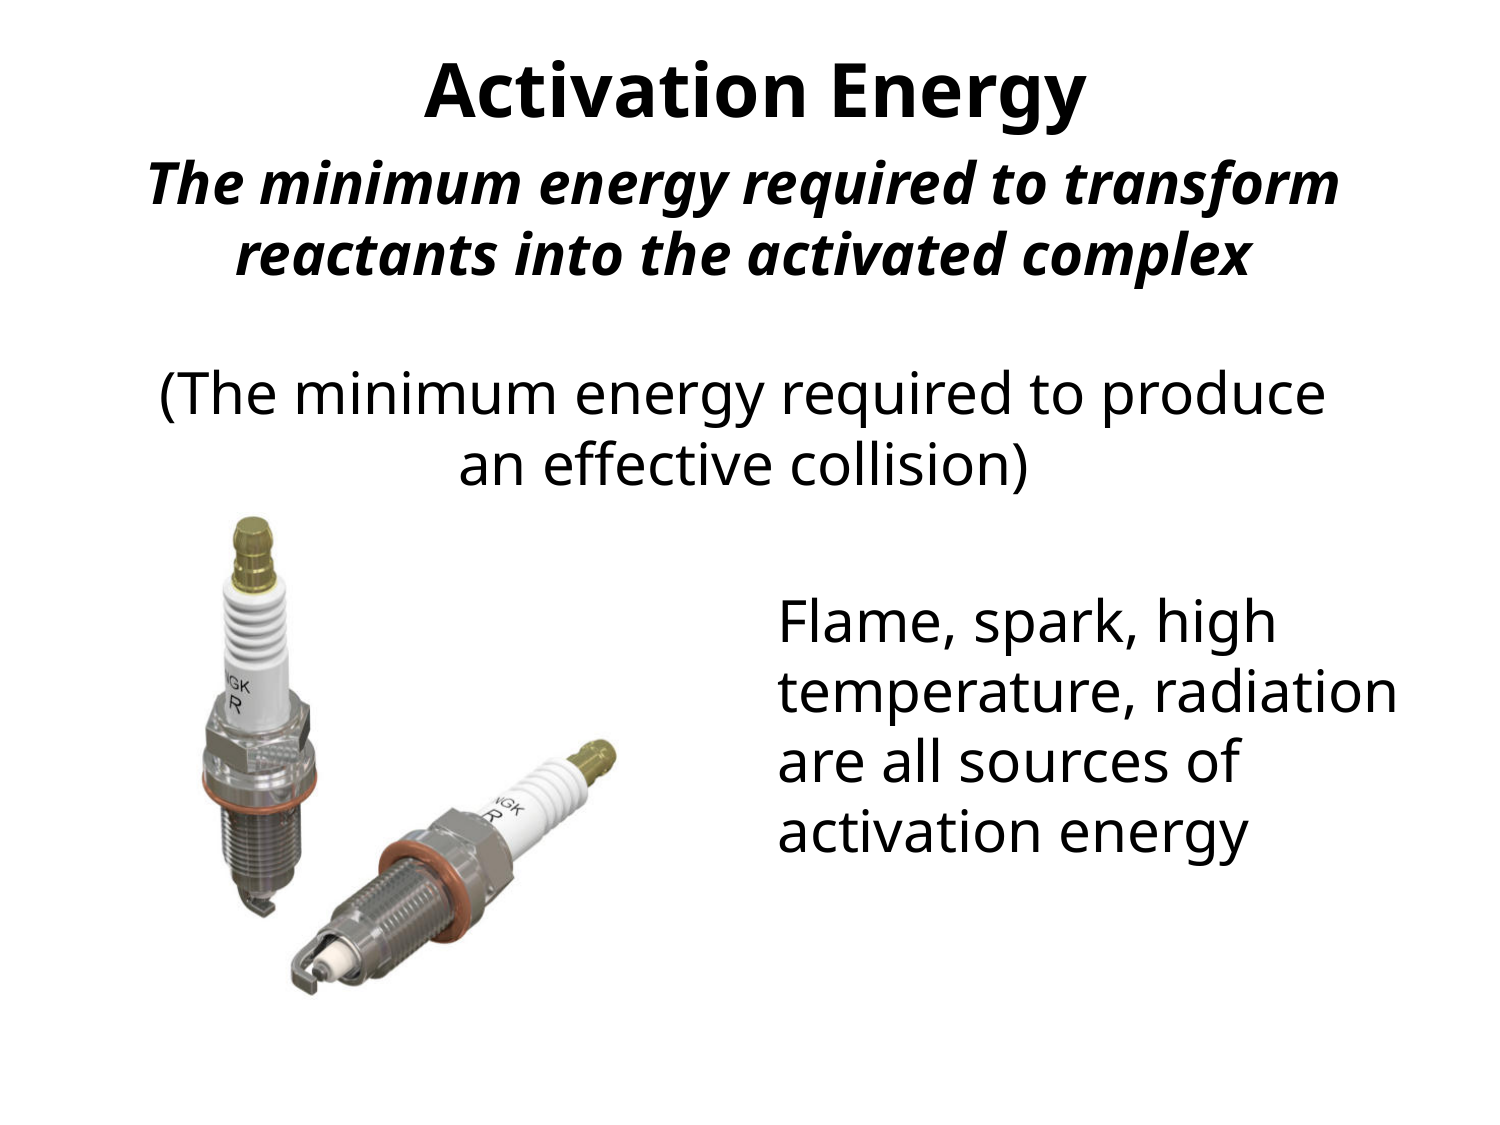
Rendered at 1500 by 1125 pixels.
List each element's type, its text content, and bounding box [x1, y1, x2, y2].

picture [49, 512, 701, 1001]
text_box The minimum energy required to transform reactants into the activated complex (The minimum energy required to produce an effective collision) [112, 139, 1375, 504]
title Activation Energy [124, 24, 1388, 151]
text_box Flame, spark, high temperature, radiation are all sources of activation energy [762, 576, 1450, 872]
